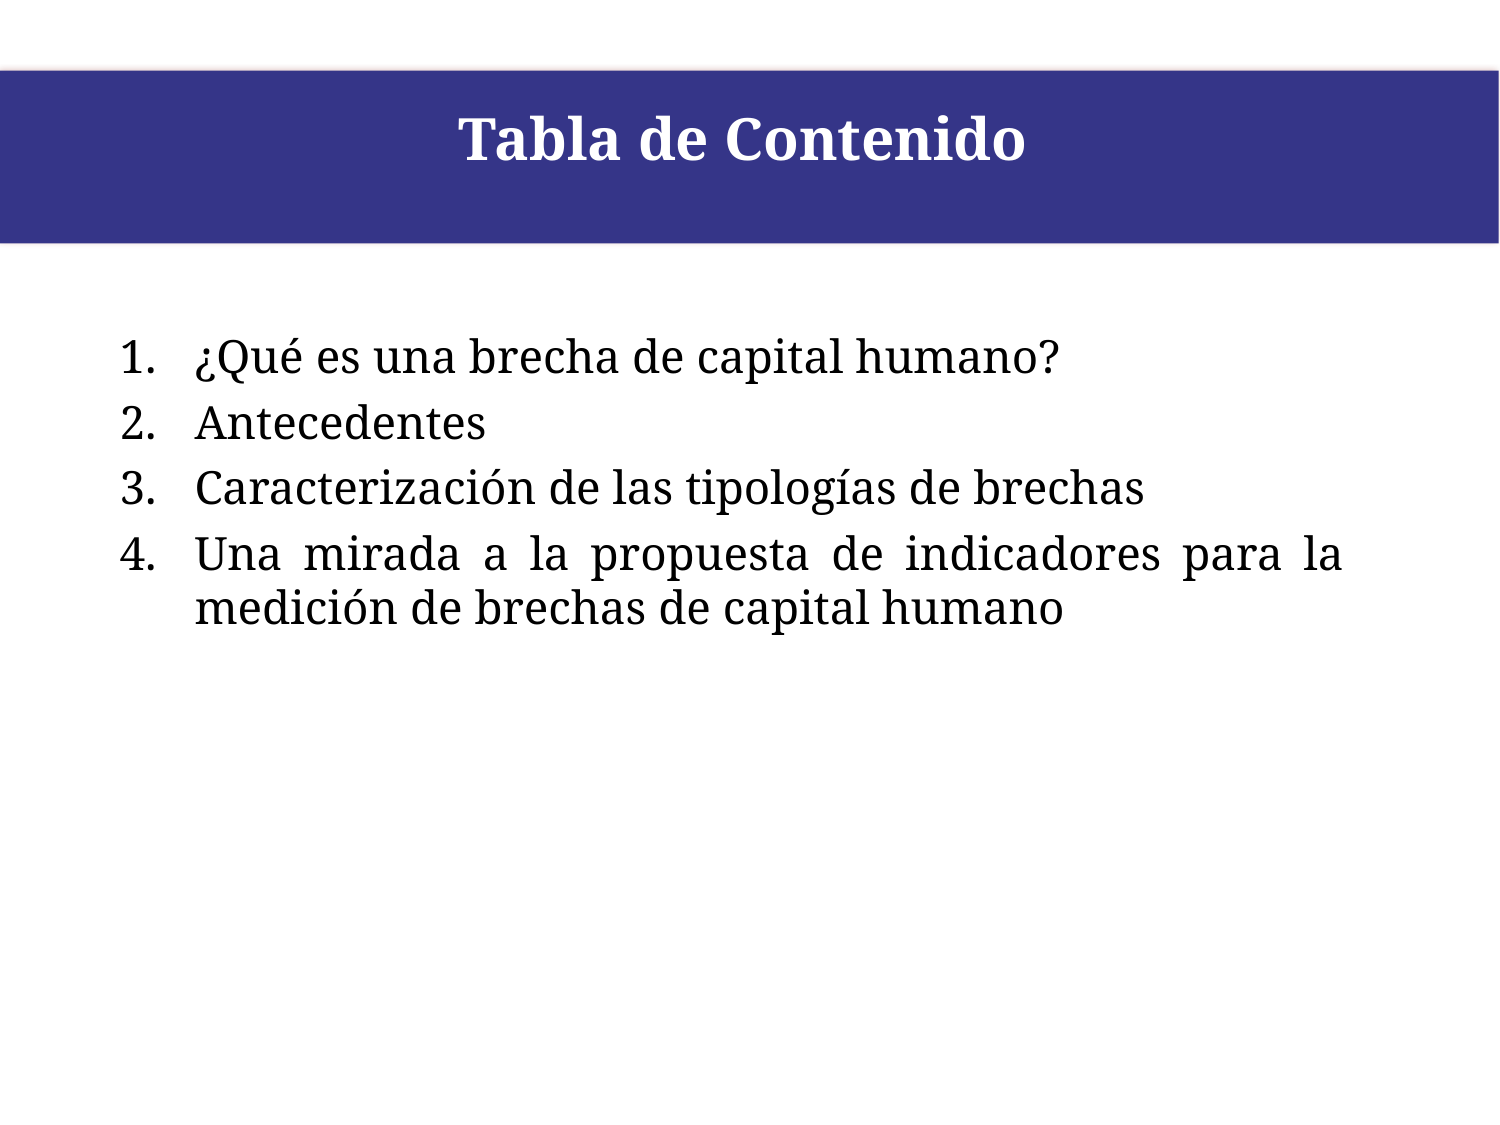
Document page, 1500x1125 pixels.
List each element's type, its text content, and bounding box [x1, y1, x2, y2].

text_box Tabla de Contenido [0, 101, 1464, 172]
text_box [0, 70, 1499, 244]
text_box ¿Qué es una brecha de capital humano? Antecedentes Caracterización de las tipologías de brechas Una mirada a la propuesta de indicadores para la medición de brechas de capital humano [112, 255, 1353, 1058]
